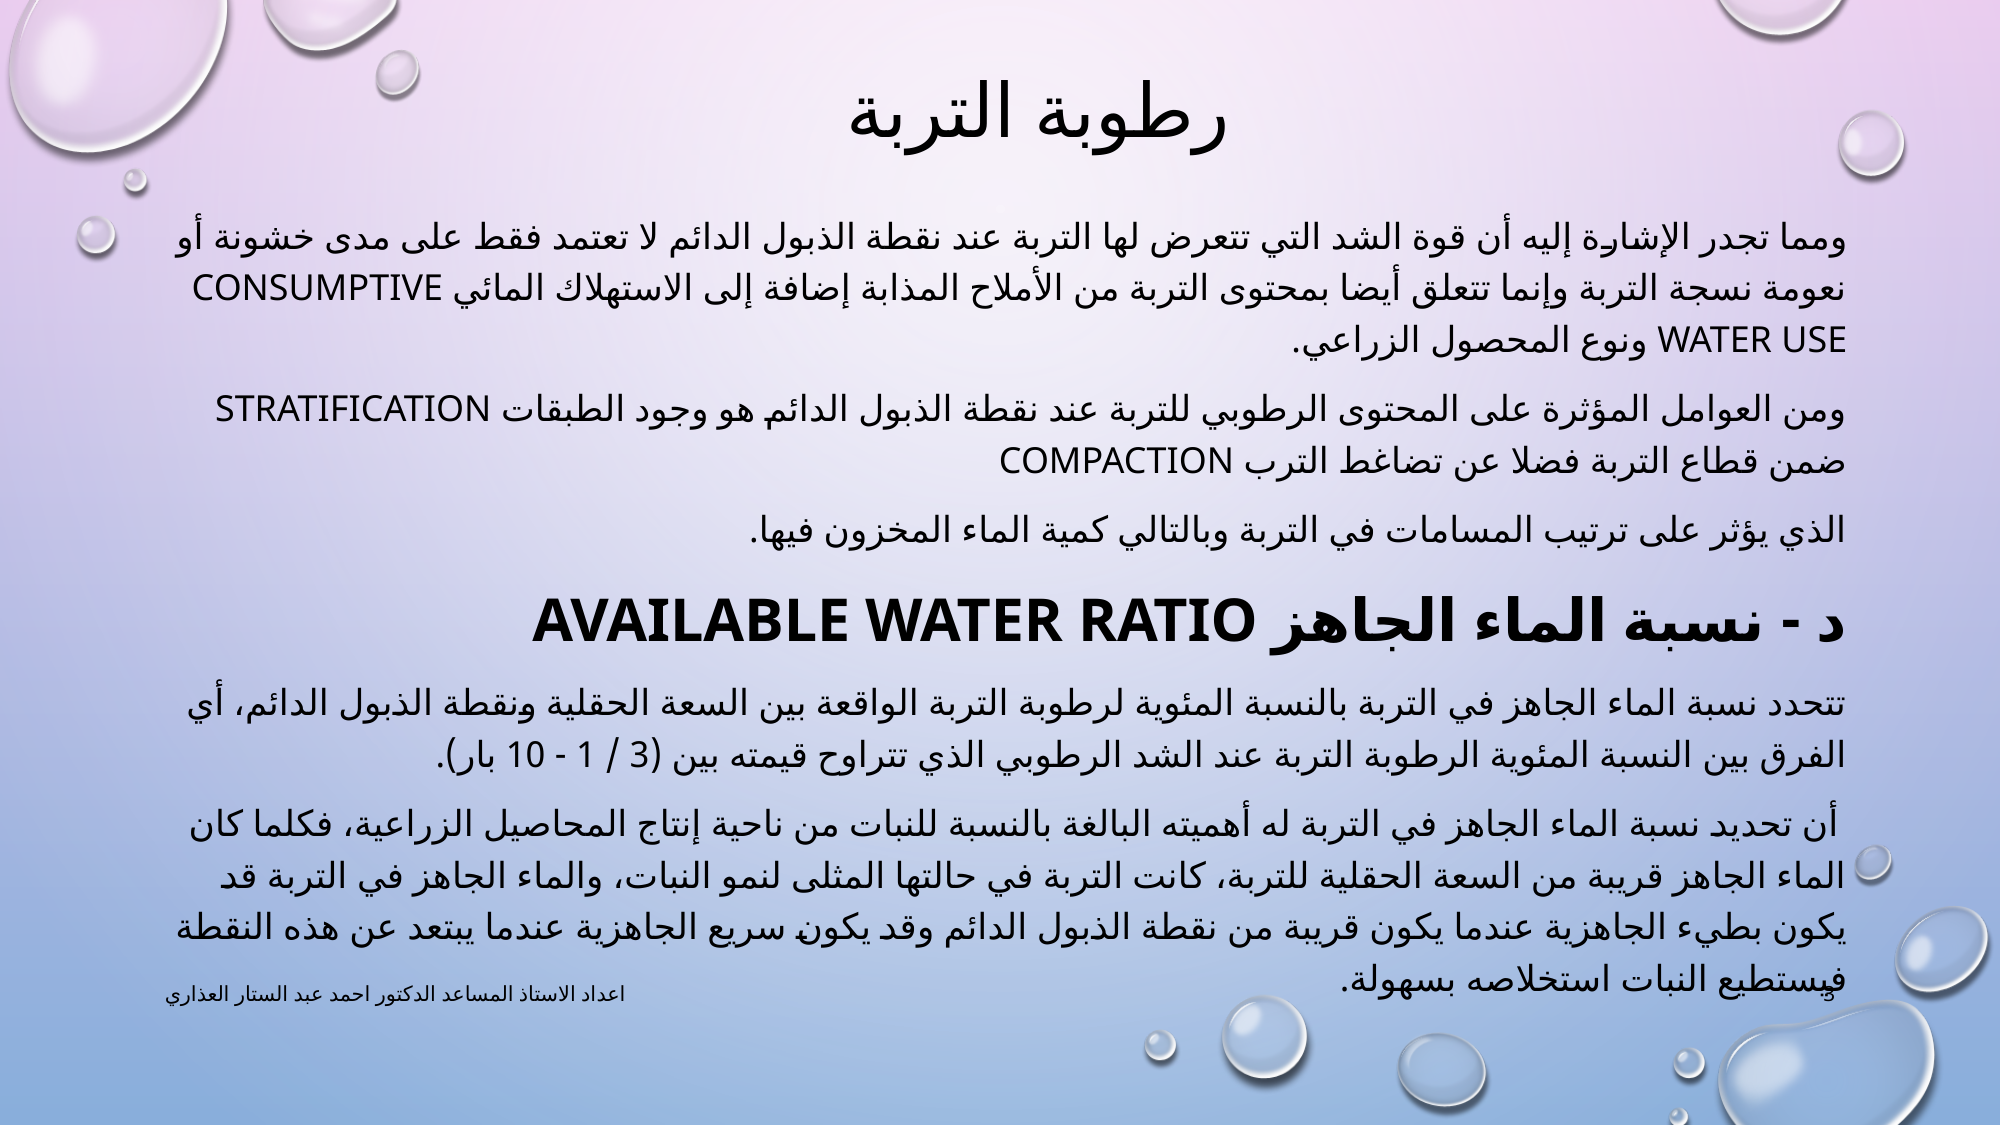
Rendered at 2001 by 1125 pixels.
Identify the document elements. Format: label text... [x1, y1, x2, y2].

picture [0, 0, 2000, 1125]
slide_number 3 [1724, 965, 1851, 1025]
list ومما تجدر الإشارة إليه أن قوة الشد التي تتعرض لها التربة عند نقطة الذبول الدائم لا تعتمد فقط على مدى خشونة أو نعومة نسجة التربة وإنما تتعلق أيضا بمحتوى التربة من الأملاح المذابة إضافة إلى الاستهلاك المائي Consumptive water use ونوع المحصول الزراعي. ومن العوامل المؤثرة على المحتوى الرطوبي للتربة عند نقطة الذبول الدائم هو وجود الطبقات Stratification ضمن قطاع التربة فضلا عن تضاغط الترب Compaction الذي يؤثر على ترتيب المسامات في التربة وبالتالي كمية الماء المخزون فيها. د - نسبة الماء الجاهز Available water Ratio تتحدد نسبة الماء الجاهز في التربة بالنسبة المئوية لرطوبة التربة الواقعة بين السعة الحقلية ونقطة الذبول الدائم، أي الفرق بين النسبة المئوية الرطوبة التربة عند الشد الرطوبي الذي تتراوح قيمته بين (3 / 1 - 10 بار). أن تحديد نسبة الماء الجاهز في التربة له أهميته البالغة بالنسبة للنبات من ناحية إنتاج المحاصيل الزراعية، فكلما كان الماء الجاهز قريبة من السعة الحقلية للتربة، كانت التربة في حالتها المثلى لنمو النبات، والماء الجاهز في التربة قد يكون بطيء الجاهزية عندما يكون قريبة من نقطة الذبول الدائم وقد يكون سريع الجاهزية عندما يبتعد عن هذه النقطة فيستطيع النبات استخلاصه بسهولة. [137, 197, 1863, 1014]
title رطوبة التربة [825, 59, 1252, 168]
footer اعداد الاستاذ المساعد الدكتور احمد عبد الستار العذاري [149, 965, 1245, 1025]
